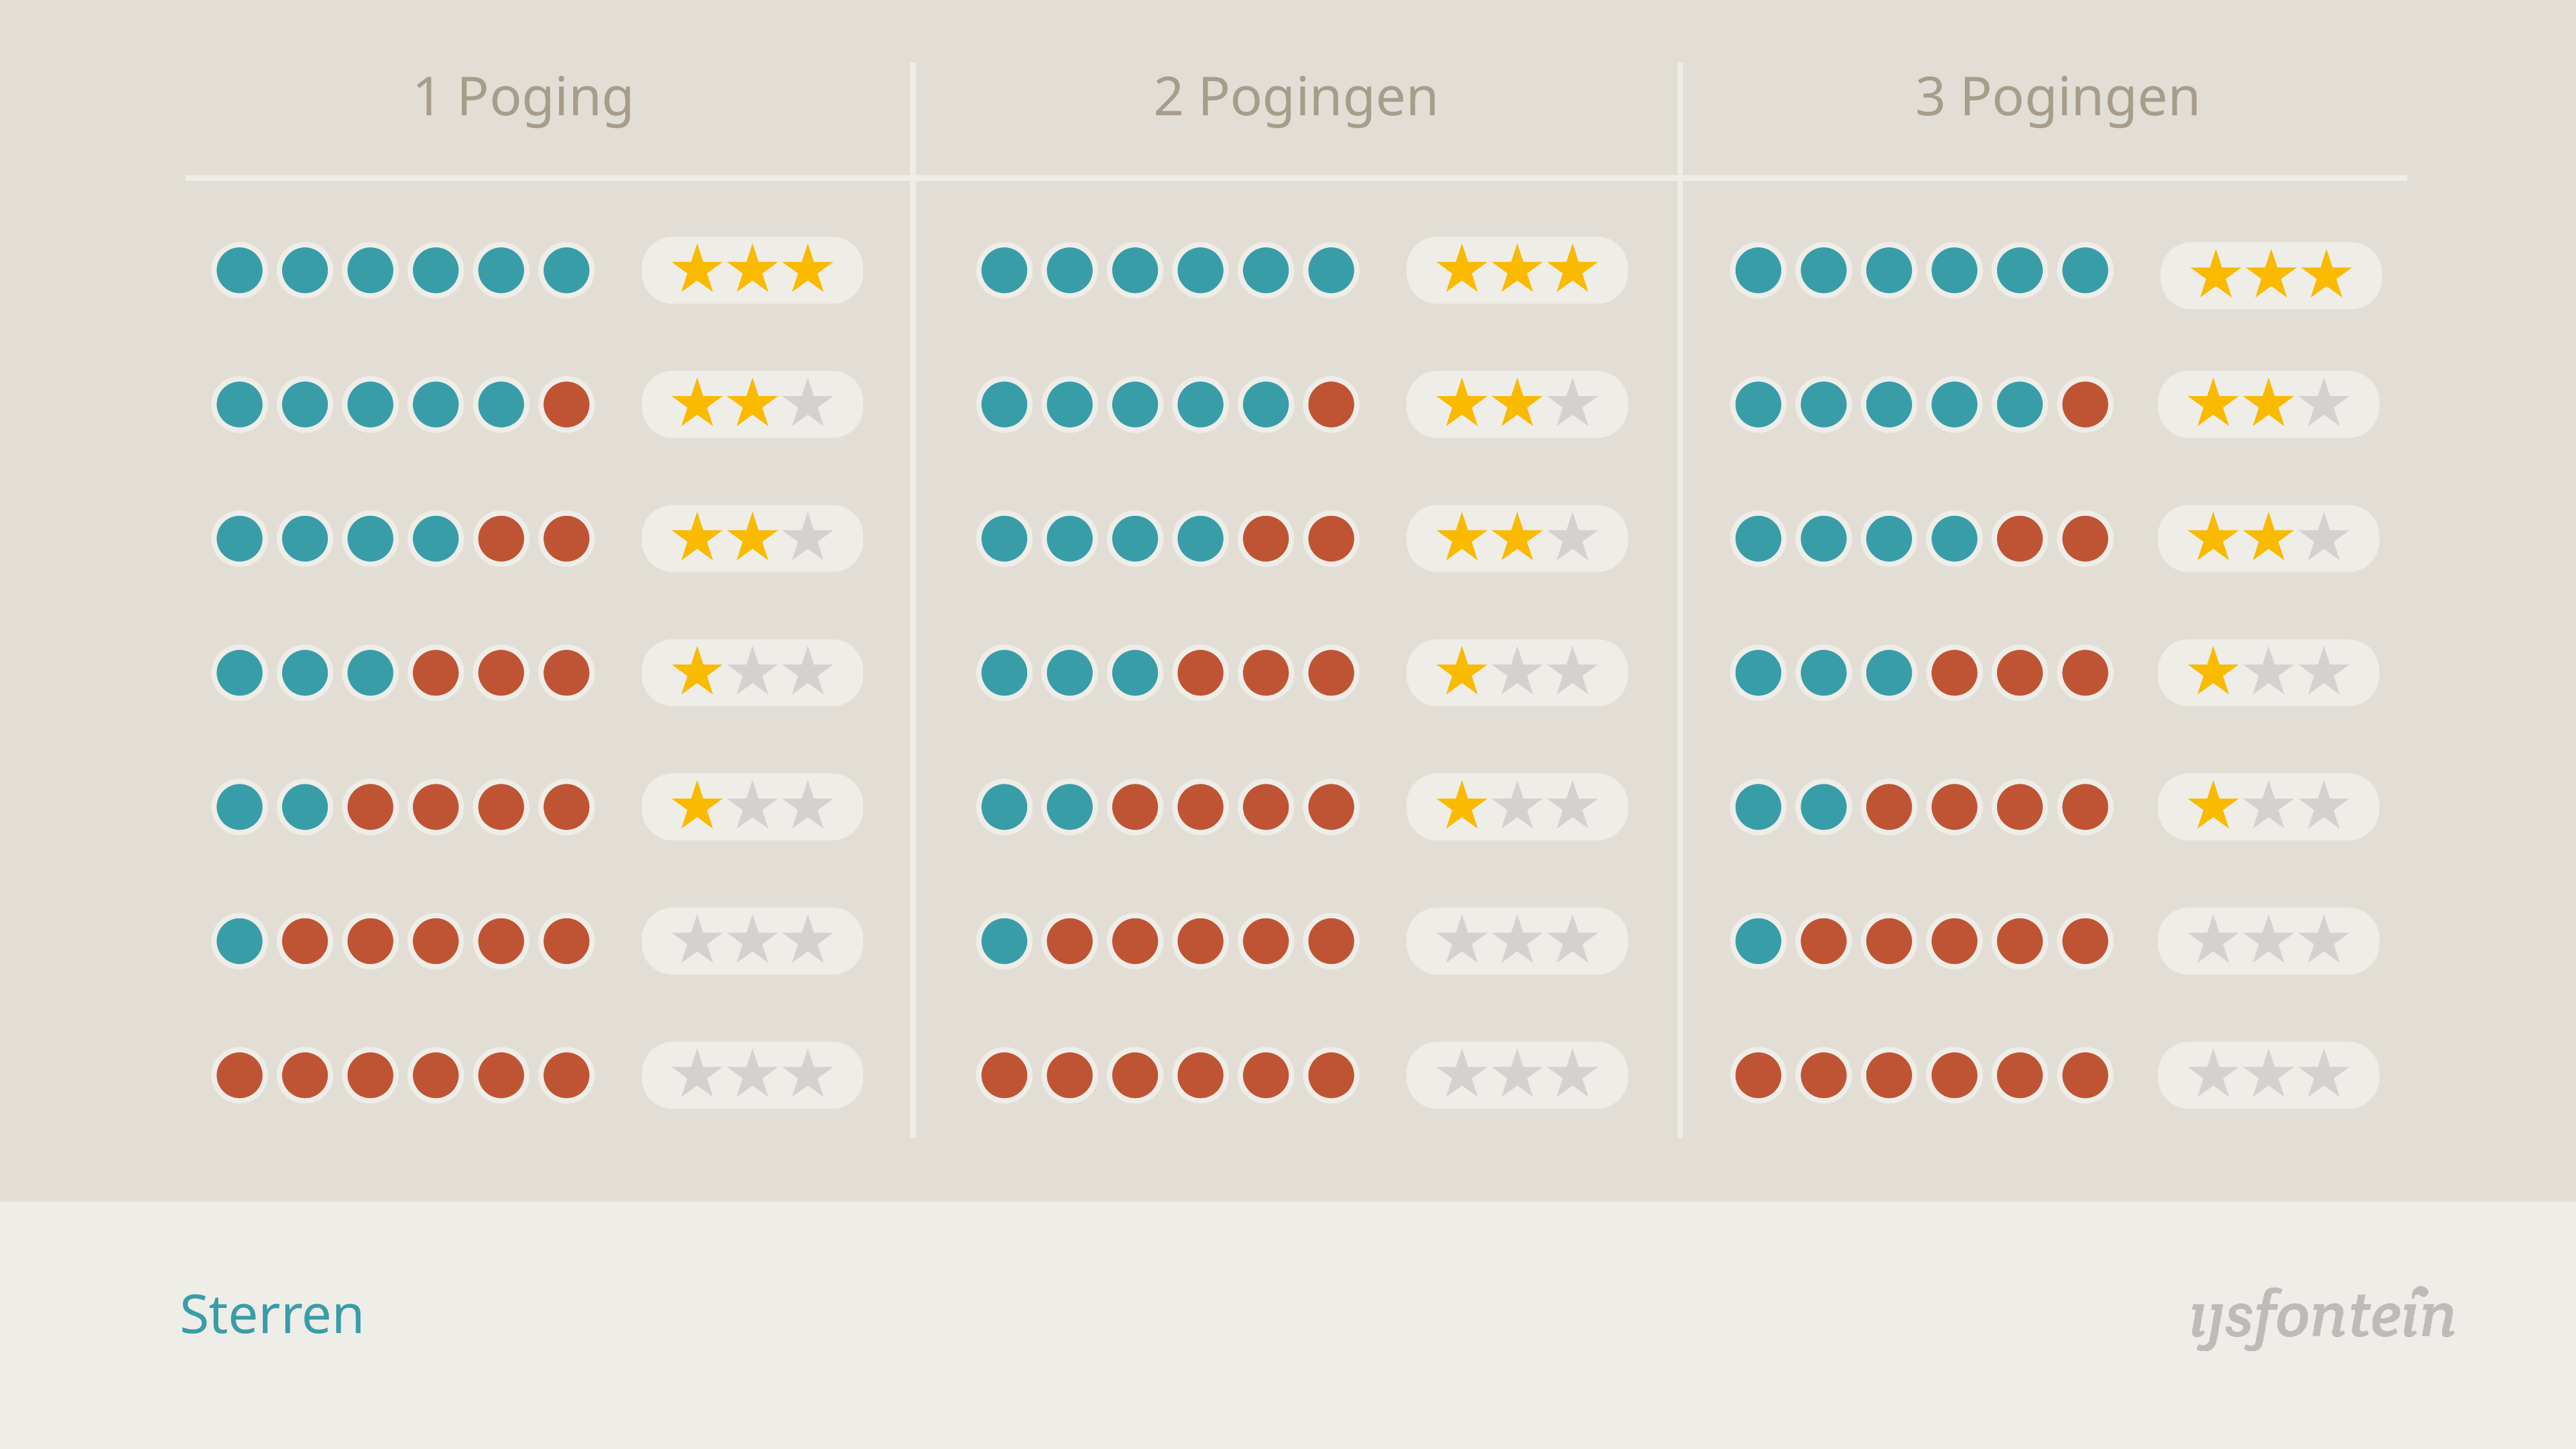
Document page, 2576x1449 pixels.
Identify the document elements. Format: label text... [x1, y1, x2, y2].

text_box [641, 1041, 864, 1109]
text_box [641, 236, 864, 304]
picture [2192, 1286, 2454, 1352]
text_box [2157, 907, 2380, 975]
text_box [2160, 242, 2382, 310]
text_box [1406, 639, 1629, 706]
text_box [1406, 504, 1629, 573]
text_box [2157, 370, 2380, 439]
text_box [978, 244, 1358, 1101]
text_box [213, 244, 592, 1101]
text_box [1406, 1041, 1629, 1109]
text_box 2 Pogingen [1137, 56, 1456, 132]
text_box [1406, 236, 1629, 304]
text_box 3 Pogingen [1904, 56, 2212, 132]
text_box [641, 504, 864, 573]
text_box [641, 907, 864, 975]
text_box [1732, 244, 2112, 1101]
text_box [641, 370, 864, 439]
text_box 1 Poging [394, 56, 654, 132]
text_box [2157, 504, 2380, 573]
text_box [2157, 1041, 2380, 1109]
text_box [1406, 907, 1629, 975]
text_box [2157, 773, 2380, 841]
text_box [641, 773, 864, 841]
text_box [1406, 773, 1629, 841]
text_box Sterren [174, 1274, 1852, 1350]
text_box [2157, 639, 2380, 706]
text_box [1406, 370, 1629, 439]
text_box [641, 639, 864, 706]
